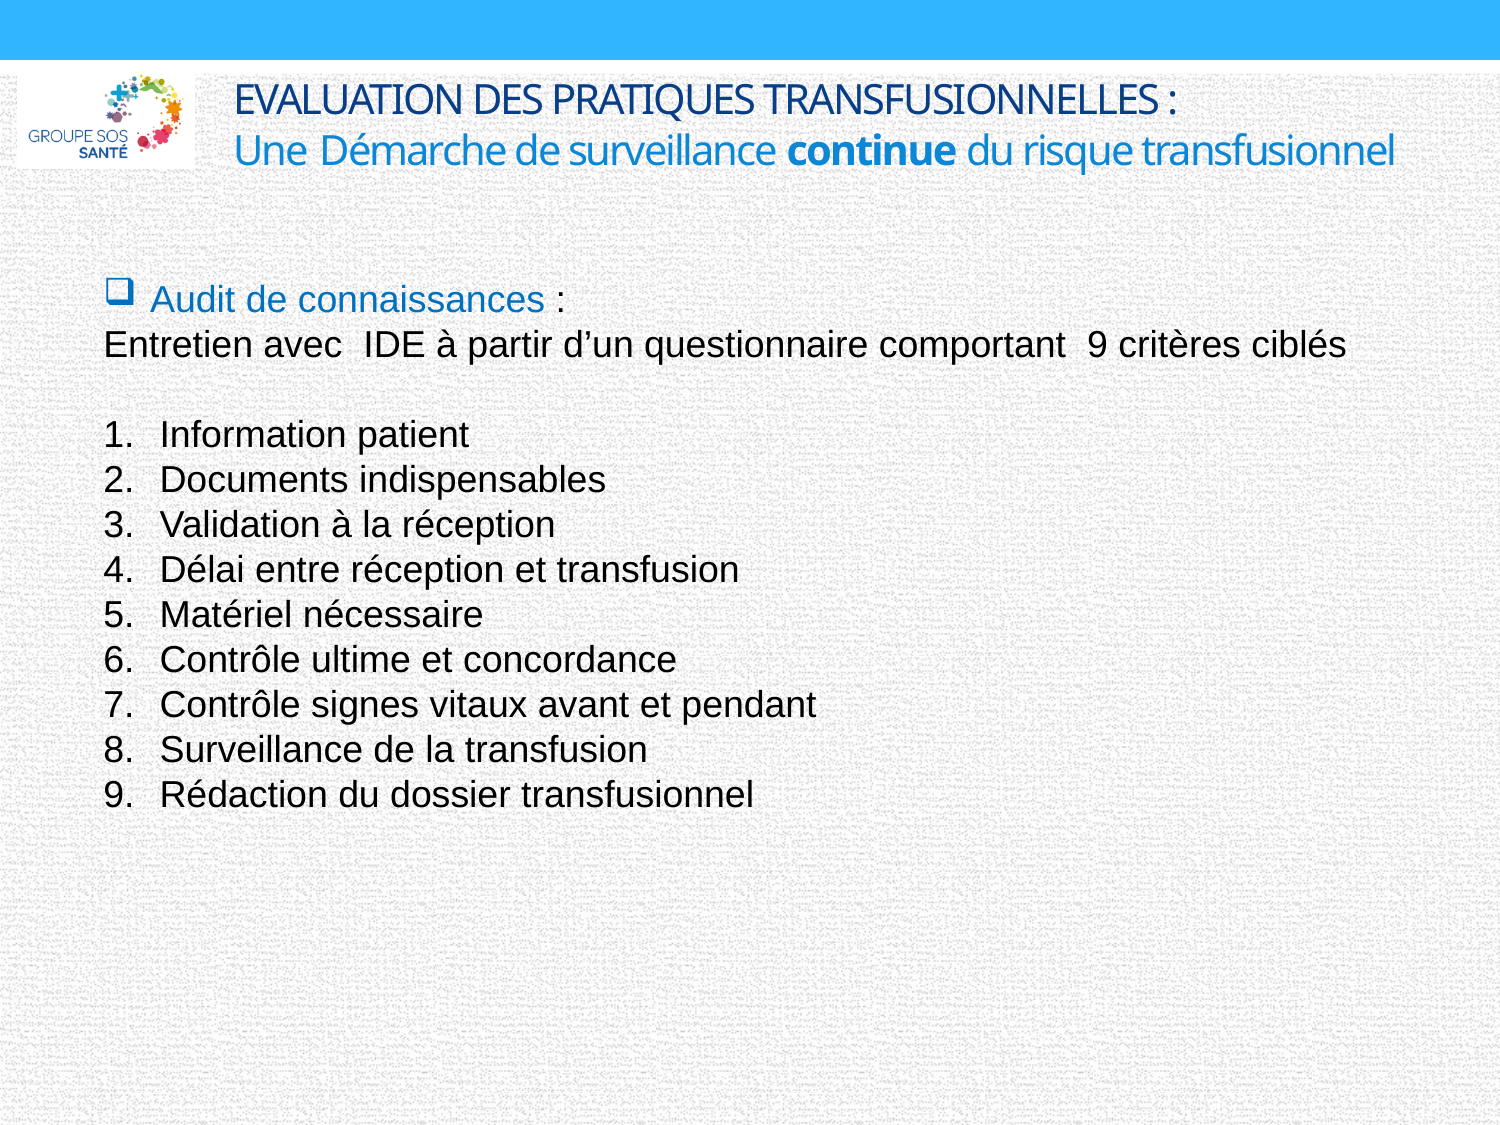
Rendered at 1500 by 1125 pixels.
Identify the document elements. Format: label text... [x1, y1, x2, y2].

text_box Audit de connaissances : Entretien avec IDE à partir d’un questionnaire comportant 9 critères ciblés Information patient Documents indispensables Validation à la réception Délai entre réception et transfusion Matériel nécessaire Contrôle ultime et concordance Contrôle signes vitaux avant et pendant Surveillance de la transfusion Rédaction du dossier transfusionnel [88, 267, 1430, 867]
list [64, 243, 1415, 1044]
title EVALUATION DES PRATIQUES TRANSFUSIONNELLES : Une Démarche de surveillance continue du risque transfusionnel [218, 63, 1412, 183]
picture [17, 63, 195, 170]
